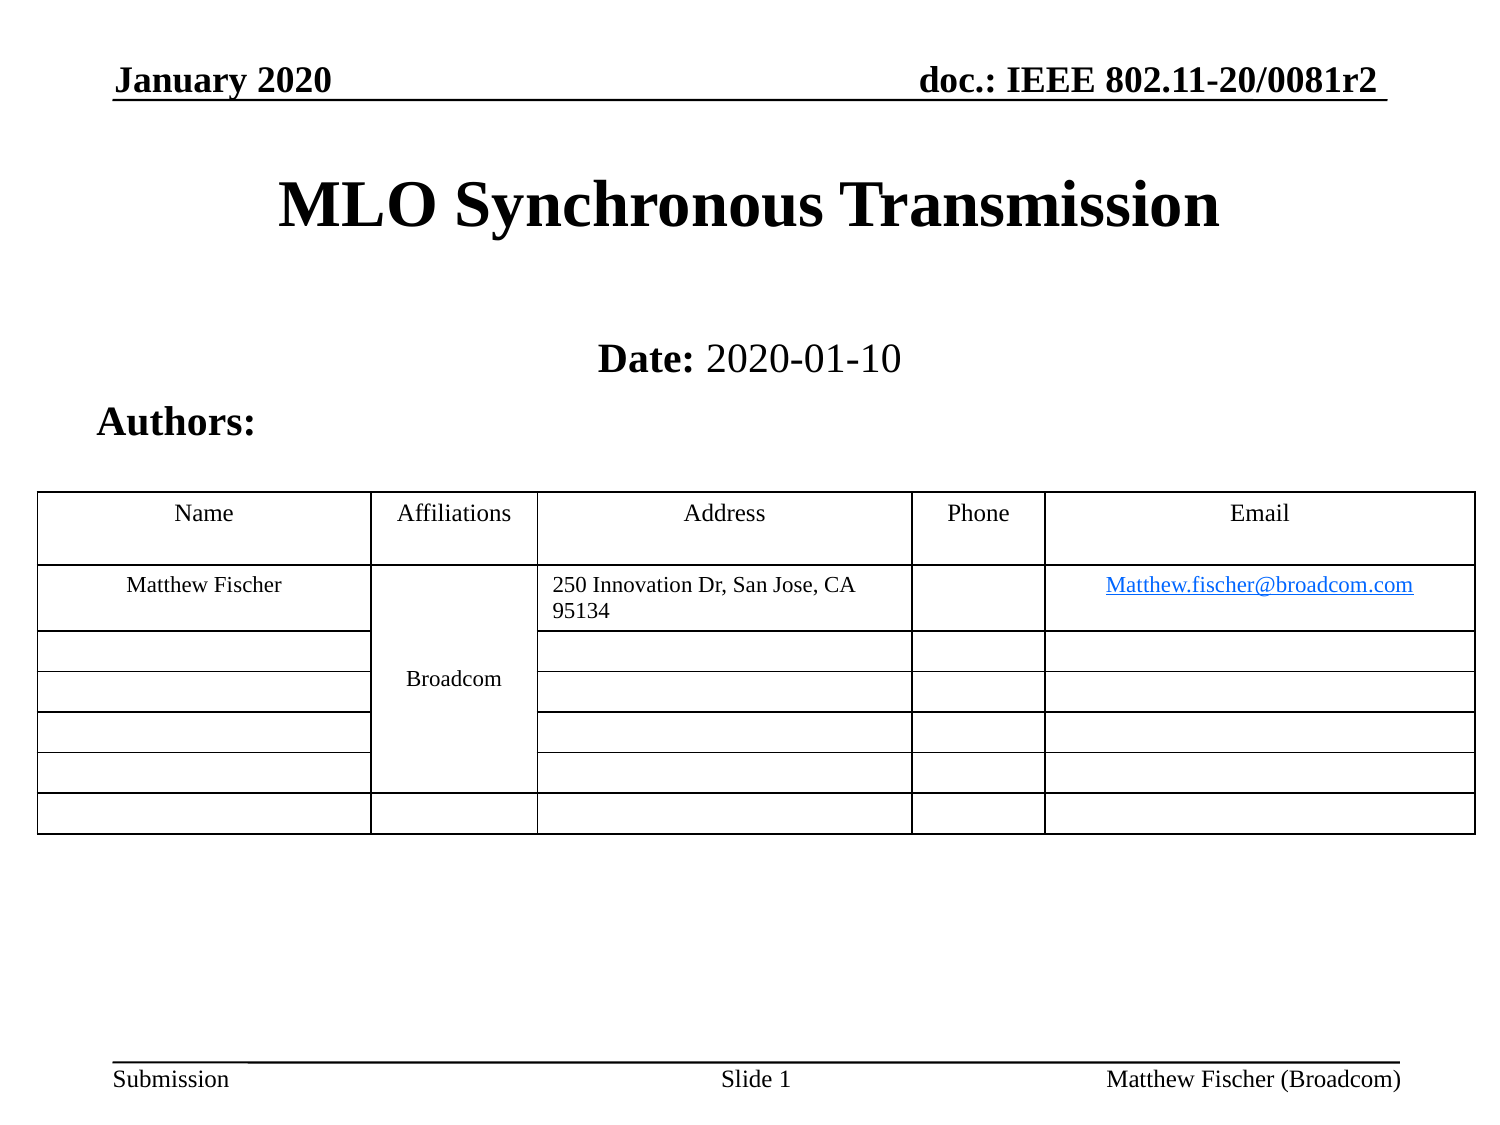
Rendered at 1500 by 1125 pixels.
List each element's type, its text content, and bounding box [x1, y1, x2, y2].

table_cell [1046, 753, 1474, 792]
table_cell [913, 672, 1044, 711]
table_cell [538, 672, 911, 711]
table_cell [538, 794, 911, 833]
footer Matthew Fischer (Broadcom) [1102, 1061, 1402, 1093]
table_cell [538, 753, 911, 792]
table_cell [38, 672, 370, 711]
table_cell [913, 794, 1044, 833]
title MLO Synchronous Transmission [112, 112, 1388, 288]
table_header Address [538, 493, 911, 564]
table_cell [38, 753, 370, 792]
table_cell [538, 713, 911, 752]
table_header Email [1046, 493, 1474, 564]
table_cell [913, 566, 1044, 630]
table_cell [1046, 632, 1474, 671]
table_cell [38, 794, 370, 833]
table_header Affiliations [372, 493, 537, 564]
table_cell [913, 753, 1044, 792]
table_cell [1046, 713, 1474, 752]
table_cell [38, 713, 370, 752]
table_cell [538, 632, 911, 671]
table_cell 250 Innovation Dr, San Jose, CA 95134 [538, 566, 911, 630]
table_cell Broadcom [372, 566, 537, 792]
table_cell [372, 794, 537, 833]
slide_number Slide 1 [712, 1061, 800, 1093]
table_header Name [38, 493, 370, 564]
table_cell Matthew.fischer@broadcom.com [1046, 566, 1474, 630]
list Date: 2020-01-10 [112, 323, 1388, 386]
table_cell [913, 713, 1044, 752]
table_cell Matthew Fischer [38, 566, 370, 630]
table_cell [1046, 672, 1474, 711]
table_header Phone [913, 493, 1044, 564]
table_cell [913, 632, 1044, 671]
table_cell [38, 632, 370, 671]
table_cell [1046, 794, 1474, 833]
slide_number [114, 54, 335, 101]
text_box Authors: [81, 385, 319, 449]
